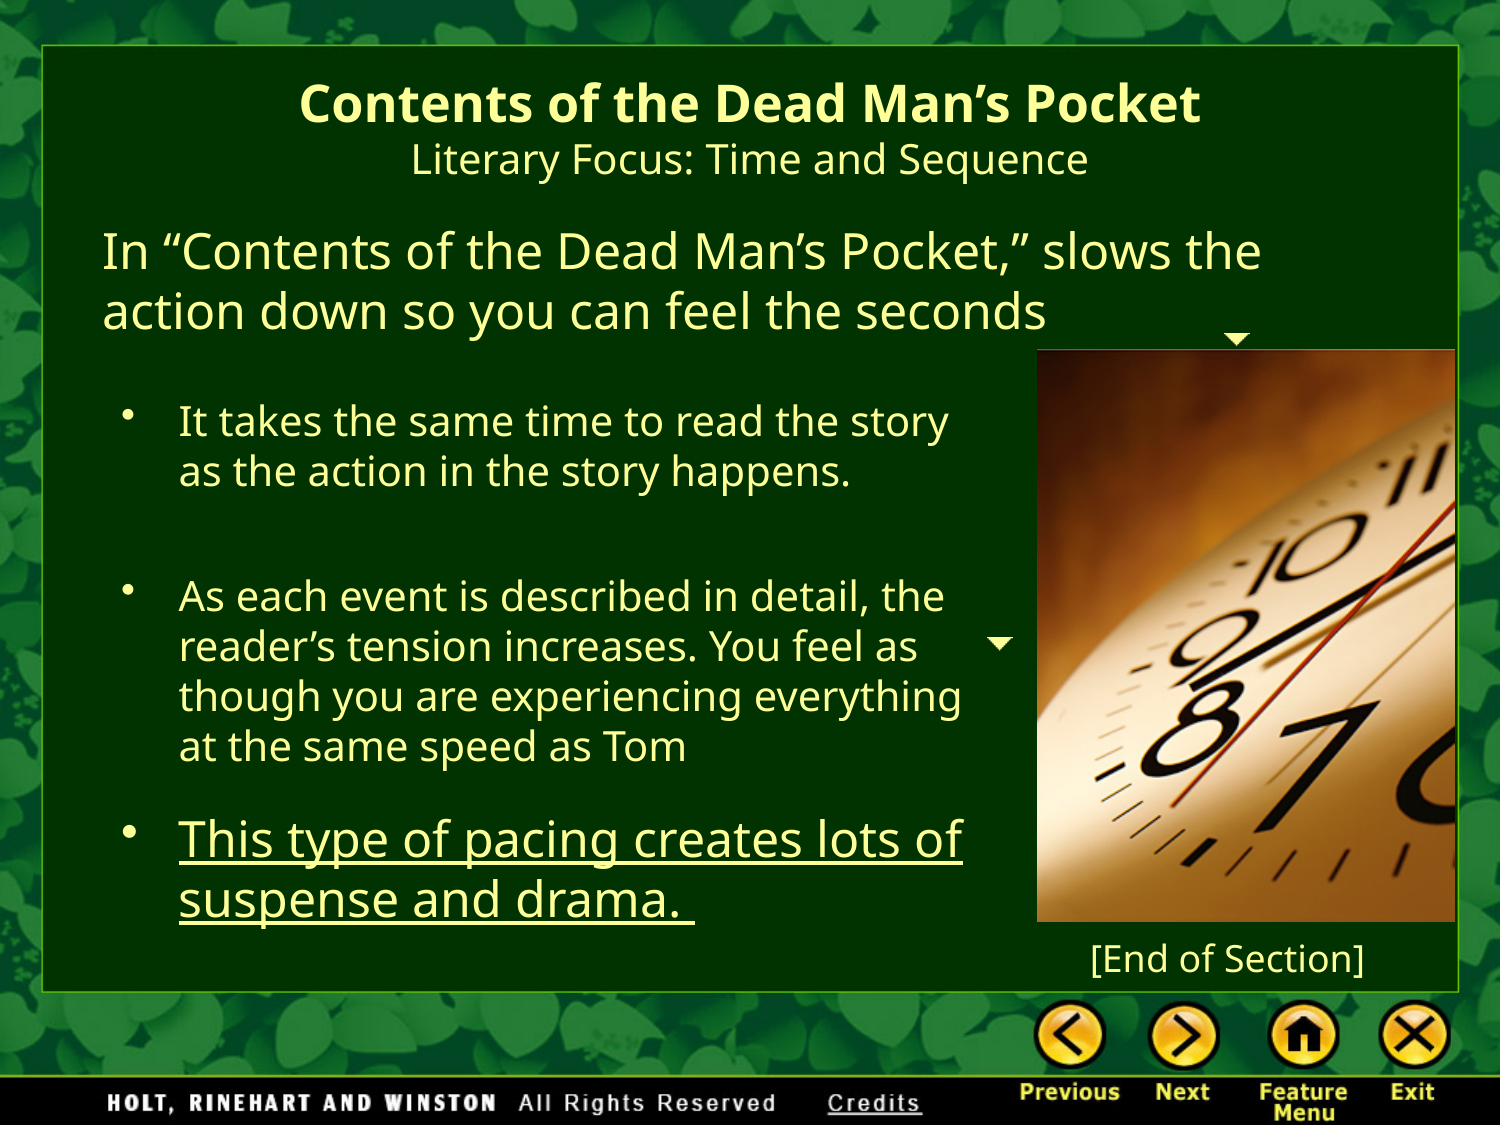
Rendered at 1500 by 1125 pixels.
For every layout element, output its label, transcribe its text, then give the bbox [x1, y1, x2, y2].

text_box As each event is described in detail, the reader’s tension increases. You feel as though you are experiencing everything at the same speed as Tom [87, 562, 1000, 778]
title Contents of the Dead Man’s Pocket Literary Focus: Time and Sequence [49, 62, 1451, 191]
text_box This type of pacing creates lots of suspense and drama. [87, 799, 1013, 935]
text_box [End of Section] [1074, 931, 1413, 987]
text_box In “Contents of the Dead Man’s Pocket,” slows the action down so you can feel the seconds [87, 212, 1413, 348]
picture [0, 0, 1500, 1125]
text_box It takes the same time to read the story as the action in the story happens. [87, 387, 988, 503]
